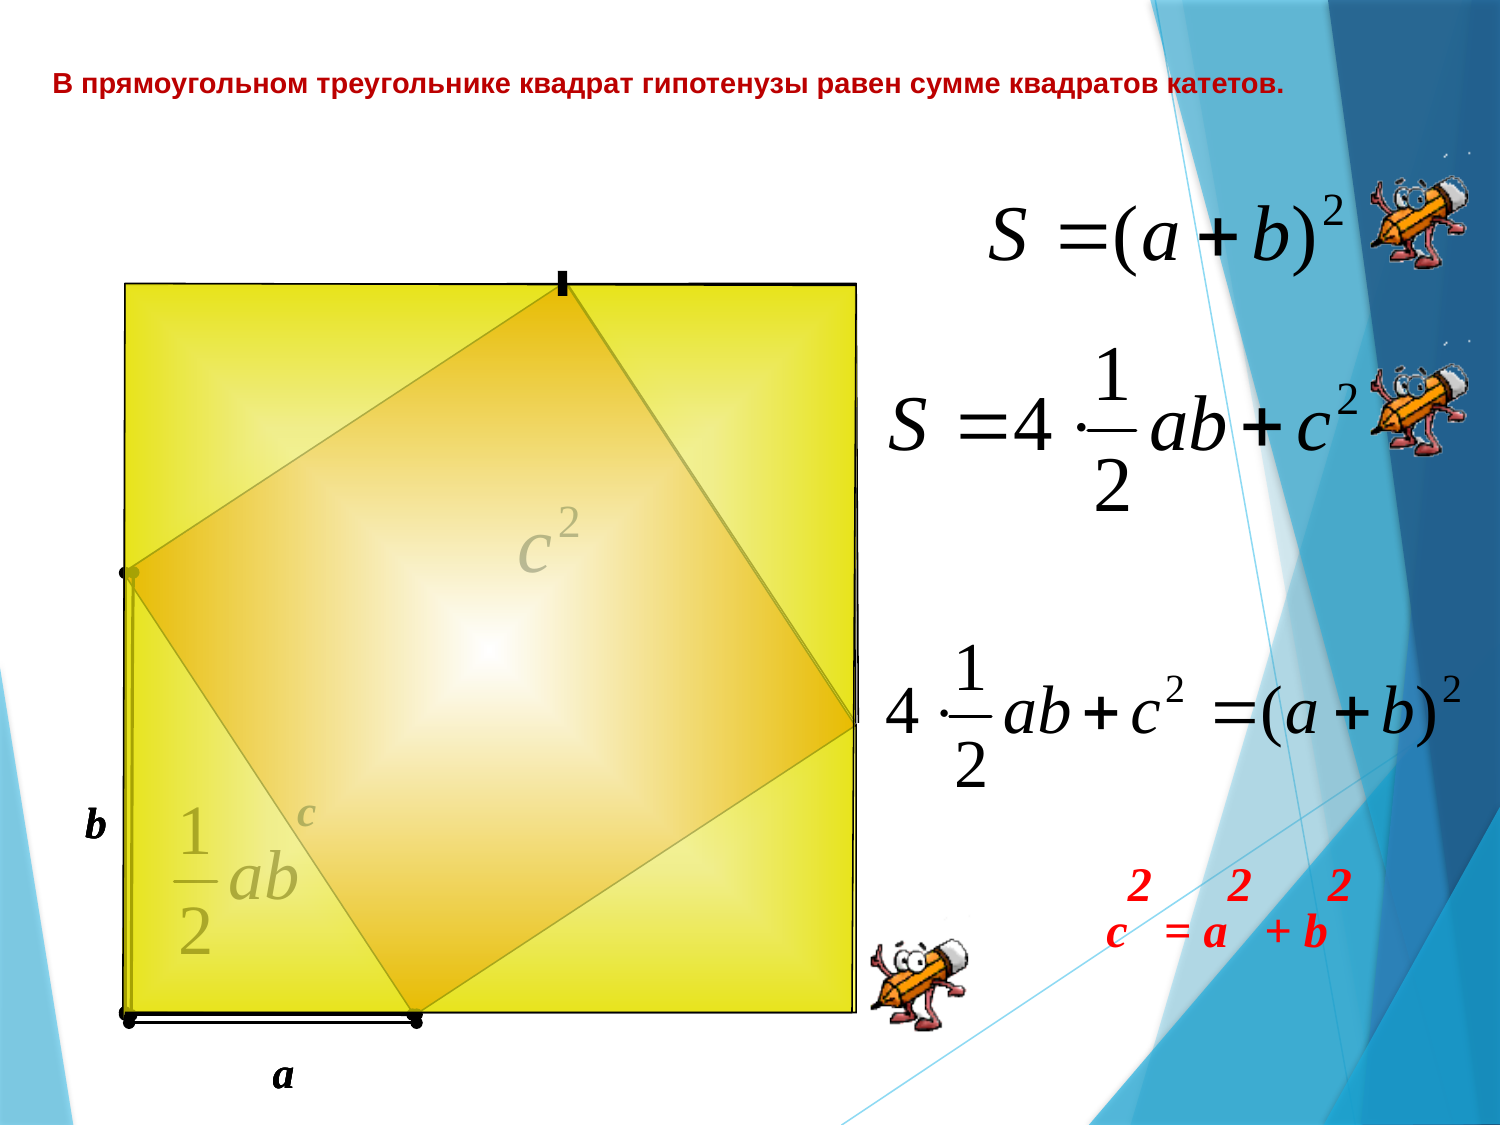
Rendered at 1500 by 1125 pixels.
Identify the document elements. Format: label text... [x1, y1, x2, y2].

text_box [874, 624, 1476, 803]
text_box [874, 324, 1376, 530]
text_box [854, 317, 859, 723]
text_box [161, 786, 310, 971]
text_box [310, 1013, 423, 1021]
text_box [852, 725, 857, 1013]
text_box [122, 1021, 258, 1030]
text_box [974, 174, 1357, 294]
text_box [506, 486, 594, 593]
text_box В прямоугольном треугольнике квадрат гипотенузы равен сумме квадратов катетов. [37, 24, 1438, 102]
text_box [122, 283, 857, 1019]
picture [861, 911, 974, 1051]
text_box [125, 1013, 138, 1022]
text_box с2 = а2 + b2 [1091, 836, 1368, 965]
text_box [1361, 149, 1474, 476]
text_box b [70, 737, 122, 855]
text_box [118, 566, 124, 579]
text_box [118, 1007, 122, 1018]
text_box [310, 1019, 423, 1030]
text_box a [258, 1013, 310, 1105]
text_box [406, 1015, 413, 1021]
